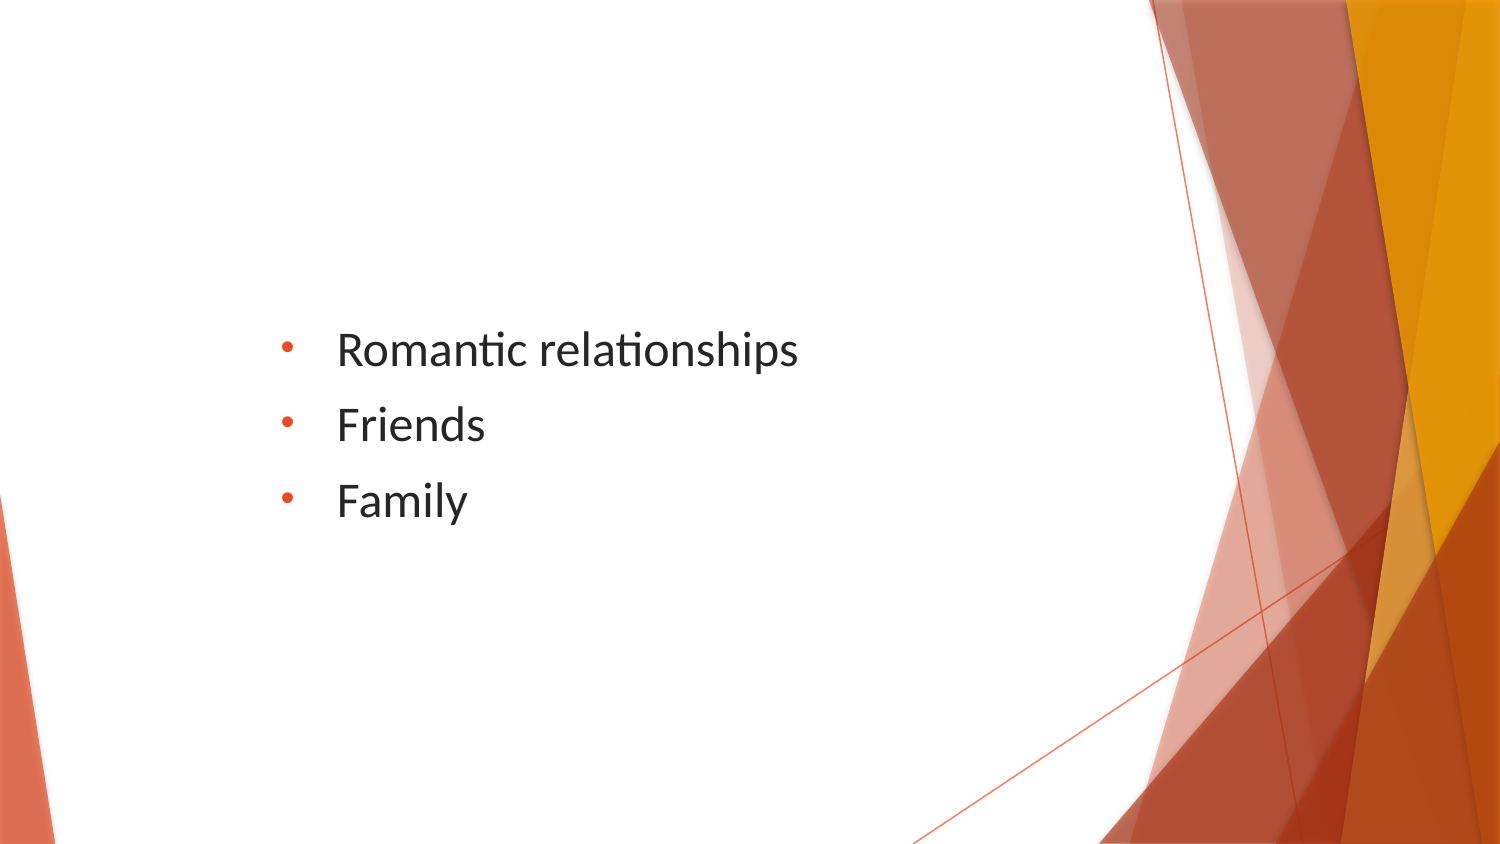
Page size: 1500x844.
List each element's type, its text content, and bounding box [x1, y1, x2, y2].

list Romantic relationships Friends Family [265, 114, 951, 729]
